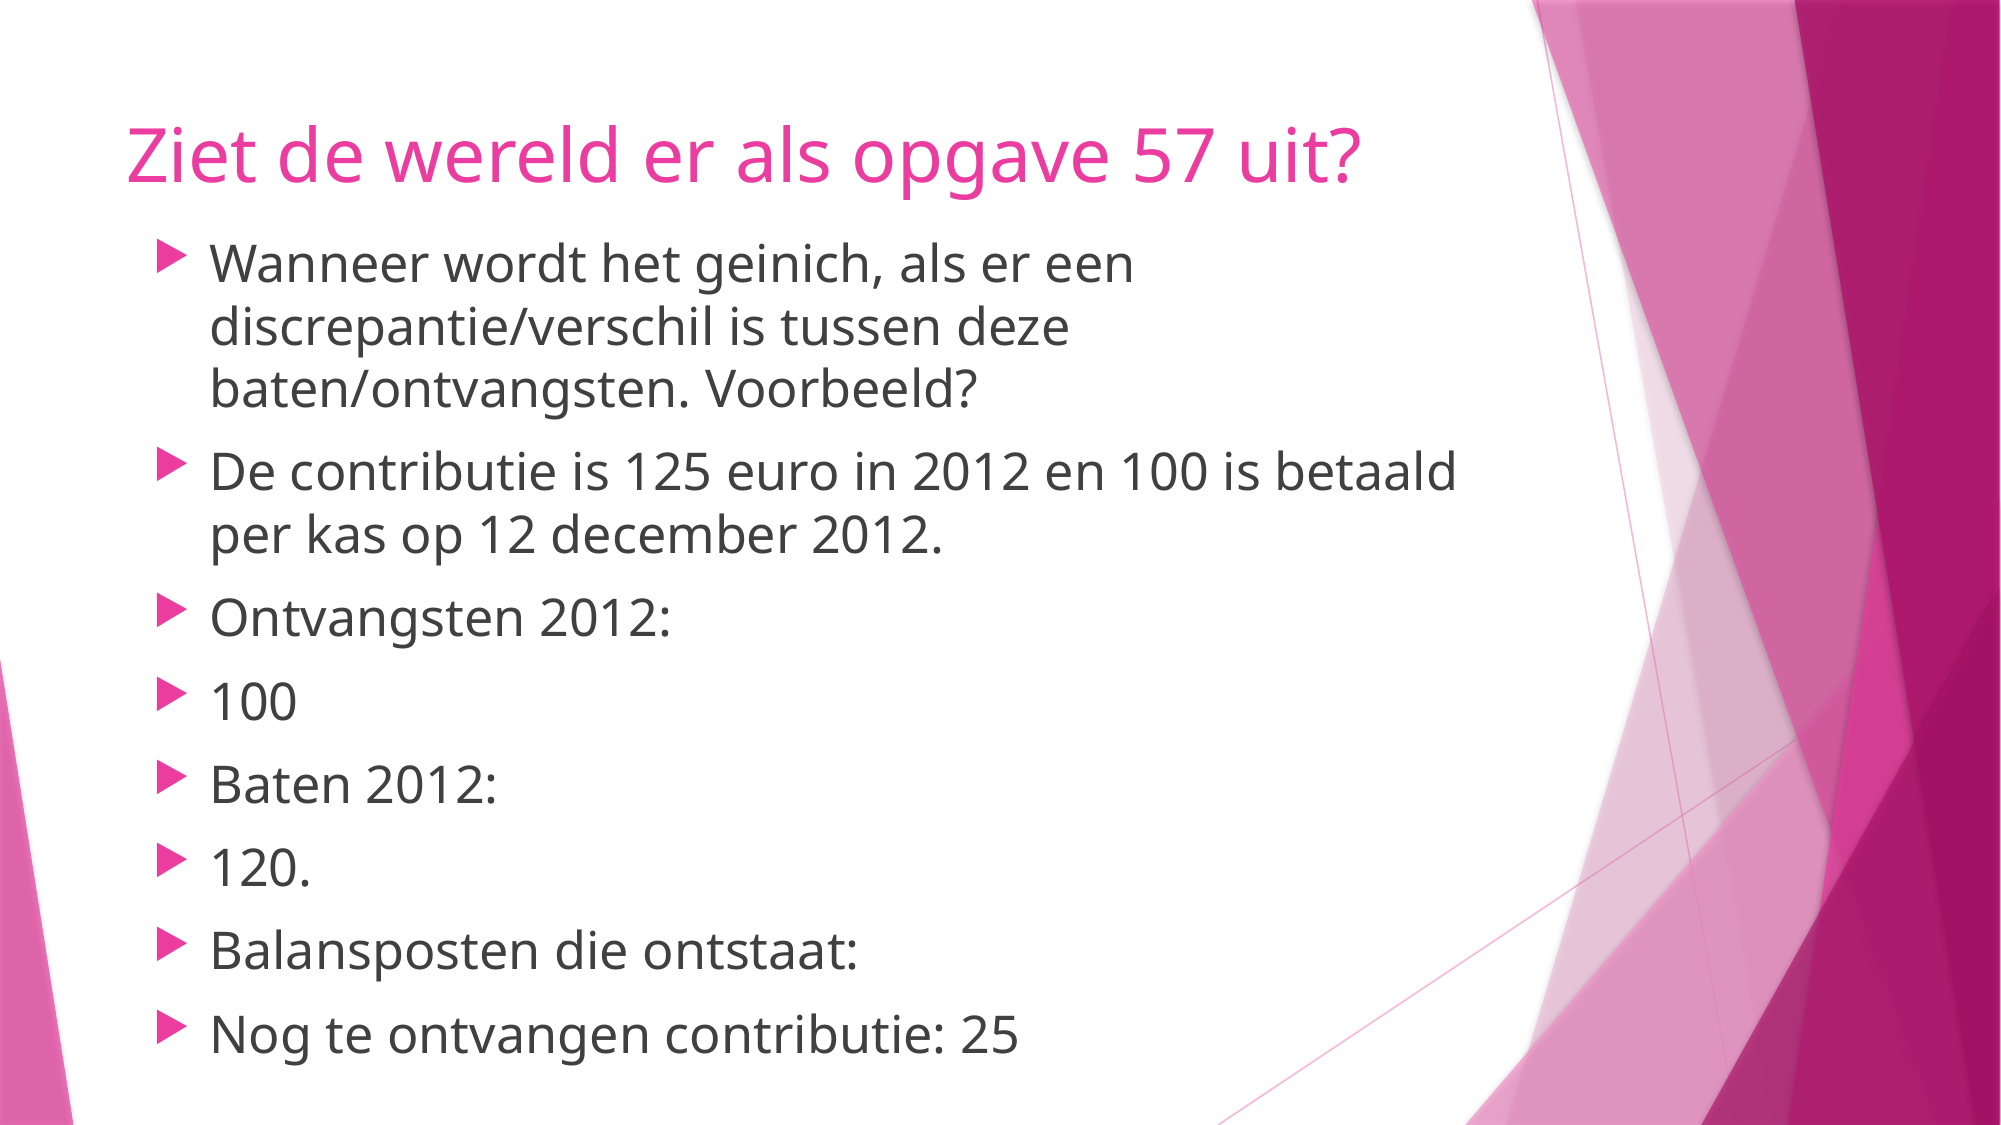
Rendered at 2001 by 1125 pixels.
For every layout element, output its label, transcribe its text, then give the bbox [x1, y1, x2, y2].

title Ziet de wereld er als opgave 57 uit? [111, 99, 1522, 317]
list Wanneer wordt het geinich, als er een discrepantie/verschil is tussen deze baten/ontvangsten. Voorbeeld? De contributie is 125 euro in 2012 en 100 is betaald per kas op 12 december 2012. Ontvangsten 2012: 100 Baten 2012: 120. Balansposten die ontstaat: Nog te ontvangen contributie: 25 [138, 223, 1522, 992]
